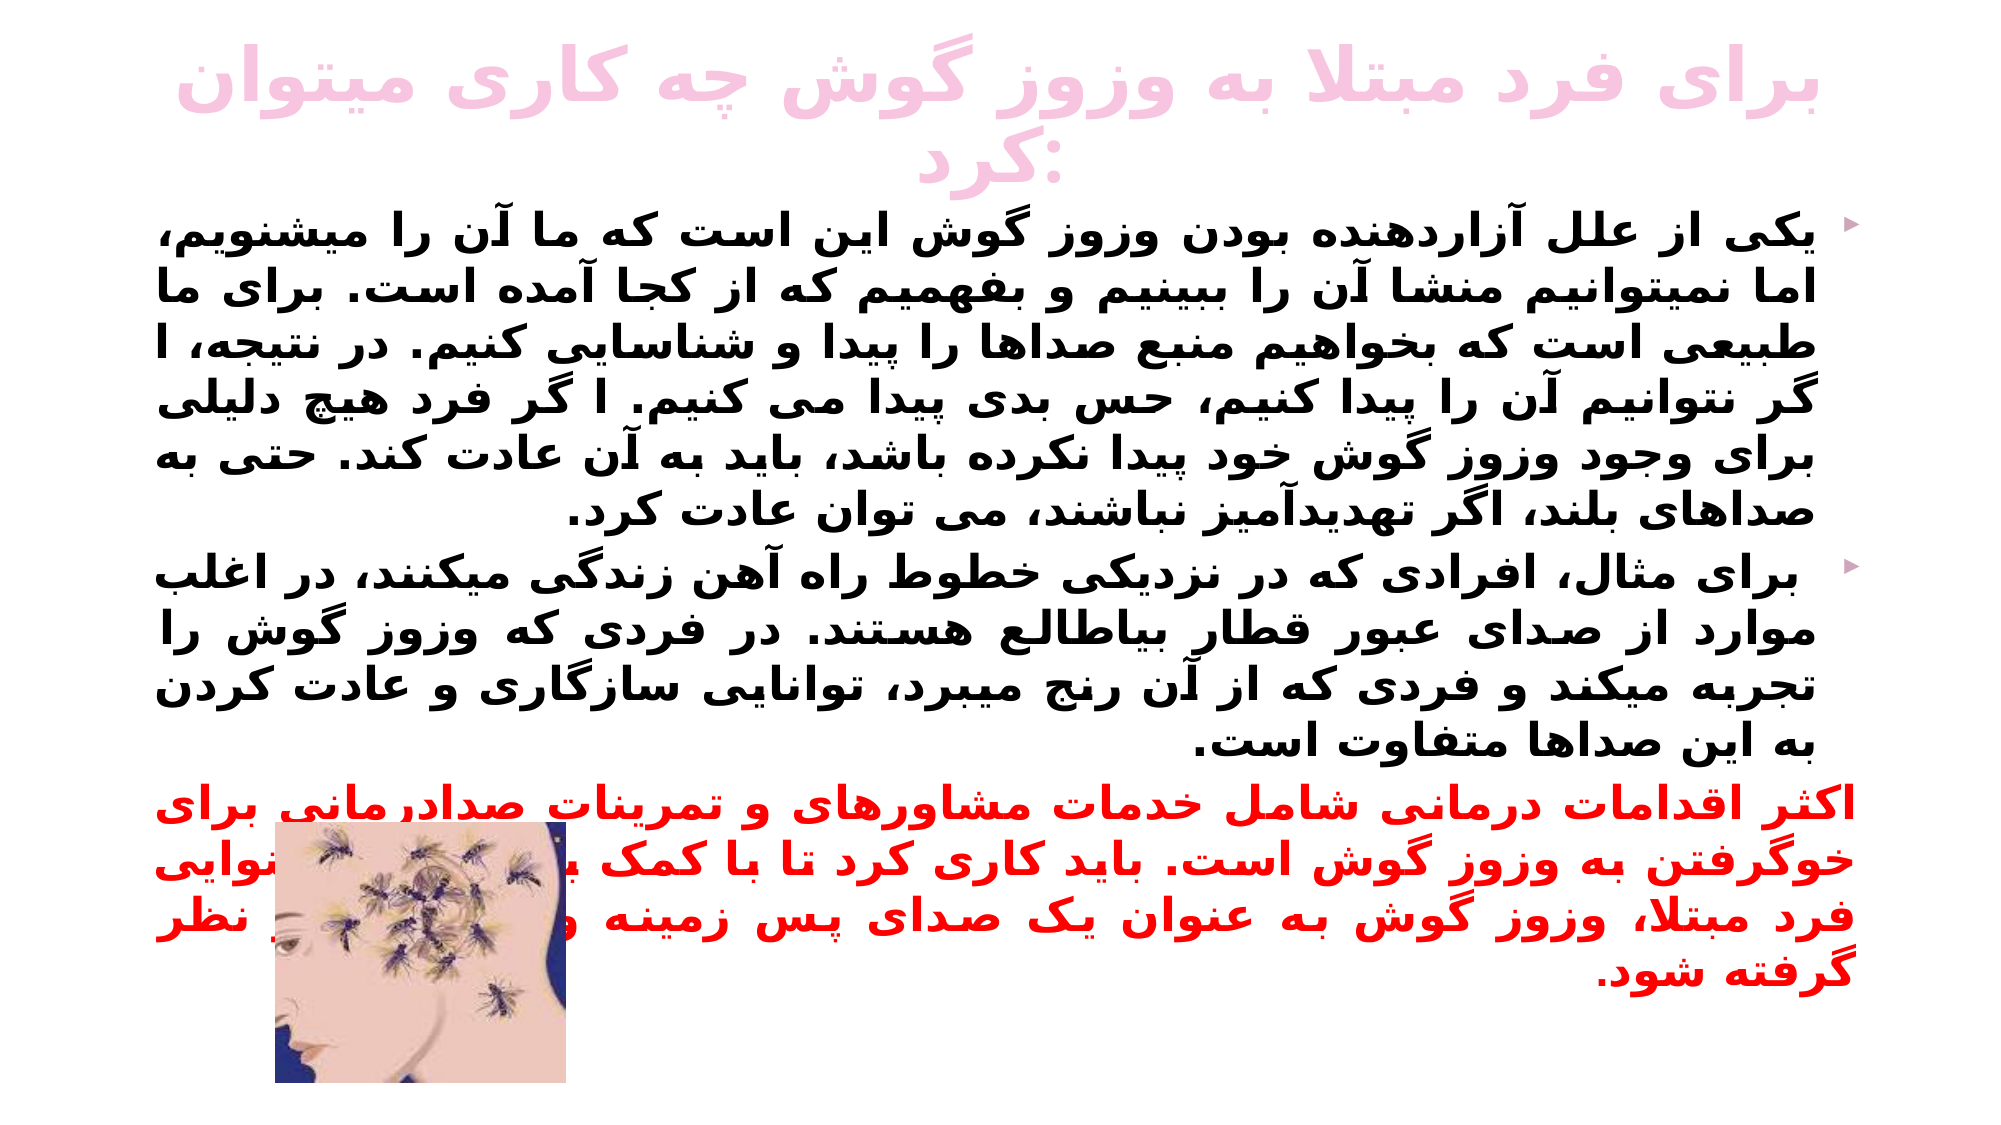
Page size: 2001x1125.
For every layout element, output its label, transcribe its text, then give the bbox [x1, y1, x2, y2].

title برای فرد مبتلا به وزوز گوش چه کاری میتوان کرد: [137, 59, 1863, 176]
picture [275, 822, 567, 1083]
list یکی از علل آزاردهنده بودن وزوز گوش این است که ما آن را میشنویم، اما نمیتوانیم منشا آن را ببینیم و بفهمیم که از کجا آمده است. برای ما طبیعی است که بخواهیم منبع صداها را پیدا و شناسایی کنیم. در نتیجه، ا گر نتوانیم آن را پیدا کنیم، حس بدی پیدا می کنیم. ا گر فرد هیچ دلیلی برای وجود وزوز گوش خود پیدا نکرده باشد، باید به آن عادت کند. حتی به صداهای بلند، اگر تهدیدآمیز نباشند، می توان عادت کرد. برای مثال، افرادی که در نزدیکی خطوط راه آهن زندگی میکنند، در اغلب موارد از صدای عبور قطار بیاطالع هستند. در فردی که وزوز گوش را تجربه میکند و فردی که از آن رنج میبرد، توانایی سازگاری و عادت کردن به این صداها متفاوت است. اکثر اقدامات درمانی شامل خدمات مشاورهای و تمرینات صدادرمانی برای خوگرفتن به وزوز گوش است. باید کاری کرد تا با کمک به سیستم شنوایی فرد مبتلا، وزوز گوش به عنوان یک صدای پس زمینه و غیرمهم در نظر گرفته شود. [137, 192, 1889, 1014]
